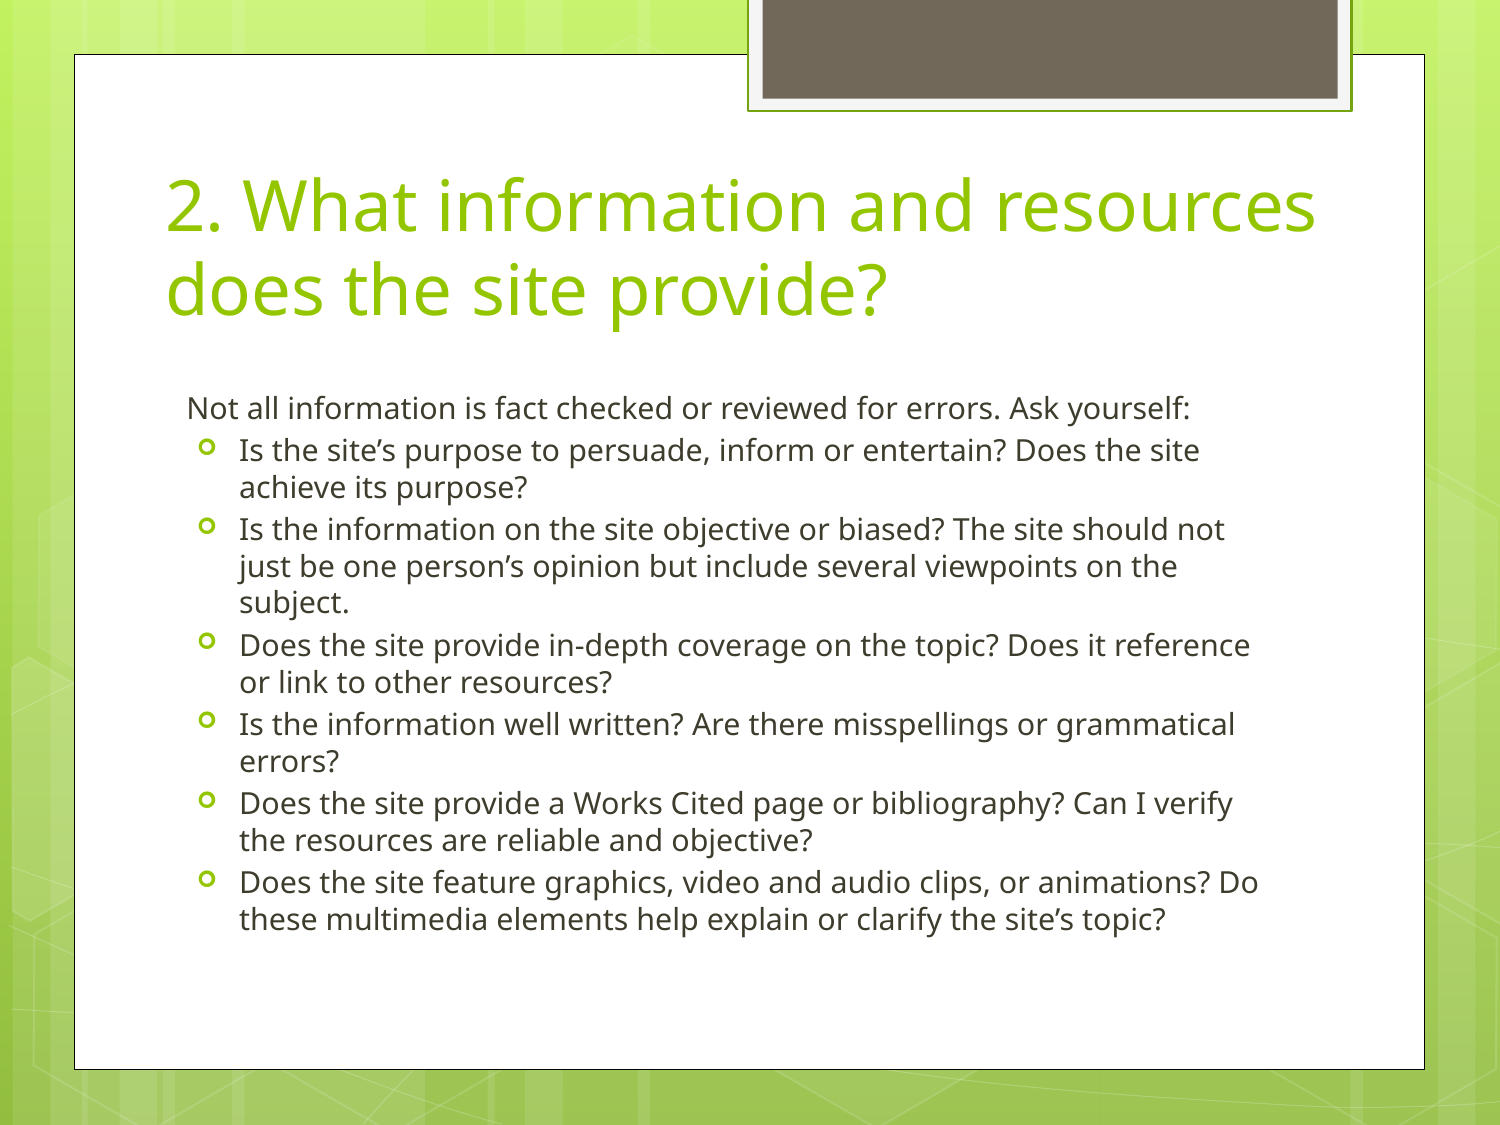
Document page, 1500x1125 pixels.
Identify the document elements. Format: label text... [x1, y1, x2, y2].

title 2. What information and resources does the site provide? [150, 149, 1367, 338]
list Not all information is fact checked or reviewed for errors. Ask yourself: Is the site’s purpose to persuade, inform or entertain? Does the site achieve its purpose? Is the information on the site objective or biased? The site should not just be one person’s opinion but include several viewpoints on the subject. Does the site provide in-depth coverage on the topic? Does it reference or link to other resources? Is the information well written? Are there misspellings or grammatical errors? Does the site provide a Works Cited page or bibliography? Can I verify the resources are reliable and objective? Does the site feature graphics, video and audio clips, or animations? Do these multimedia elements help explain or clarify the site’s topic? [171, 381, 1283, 957]
